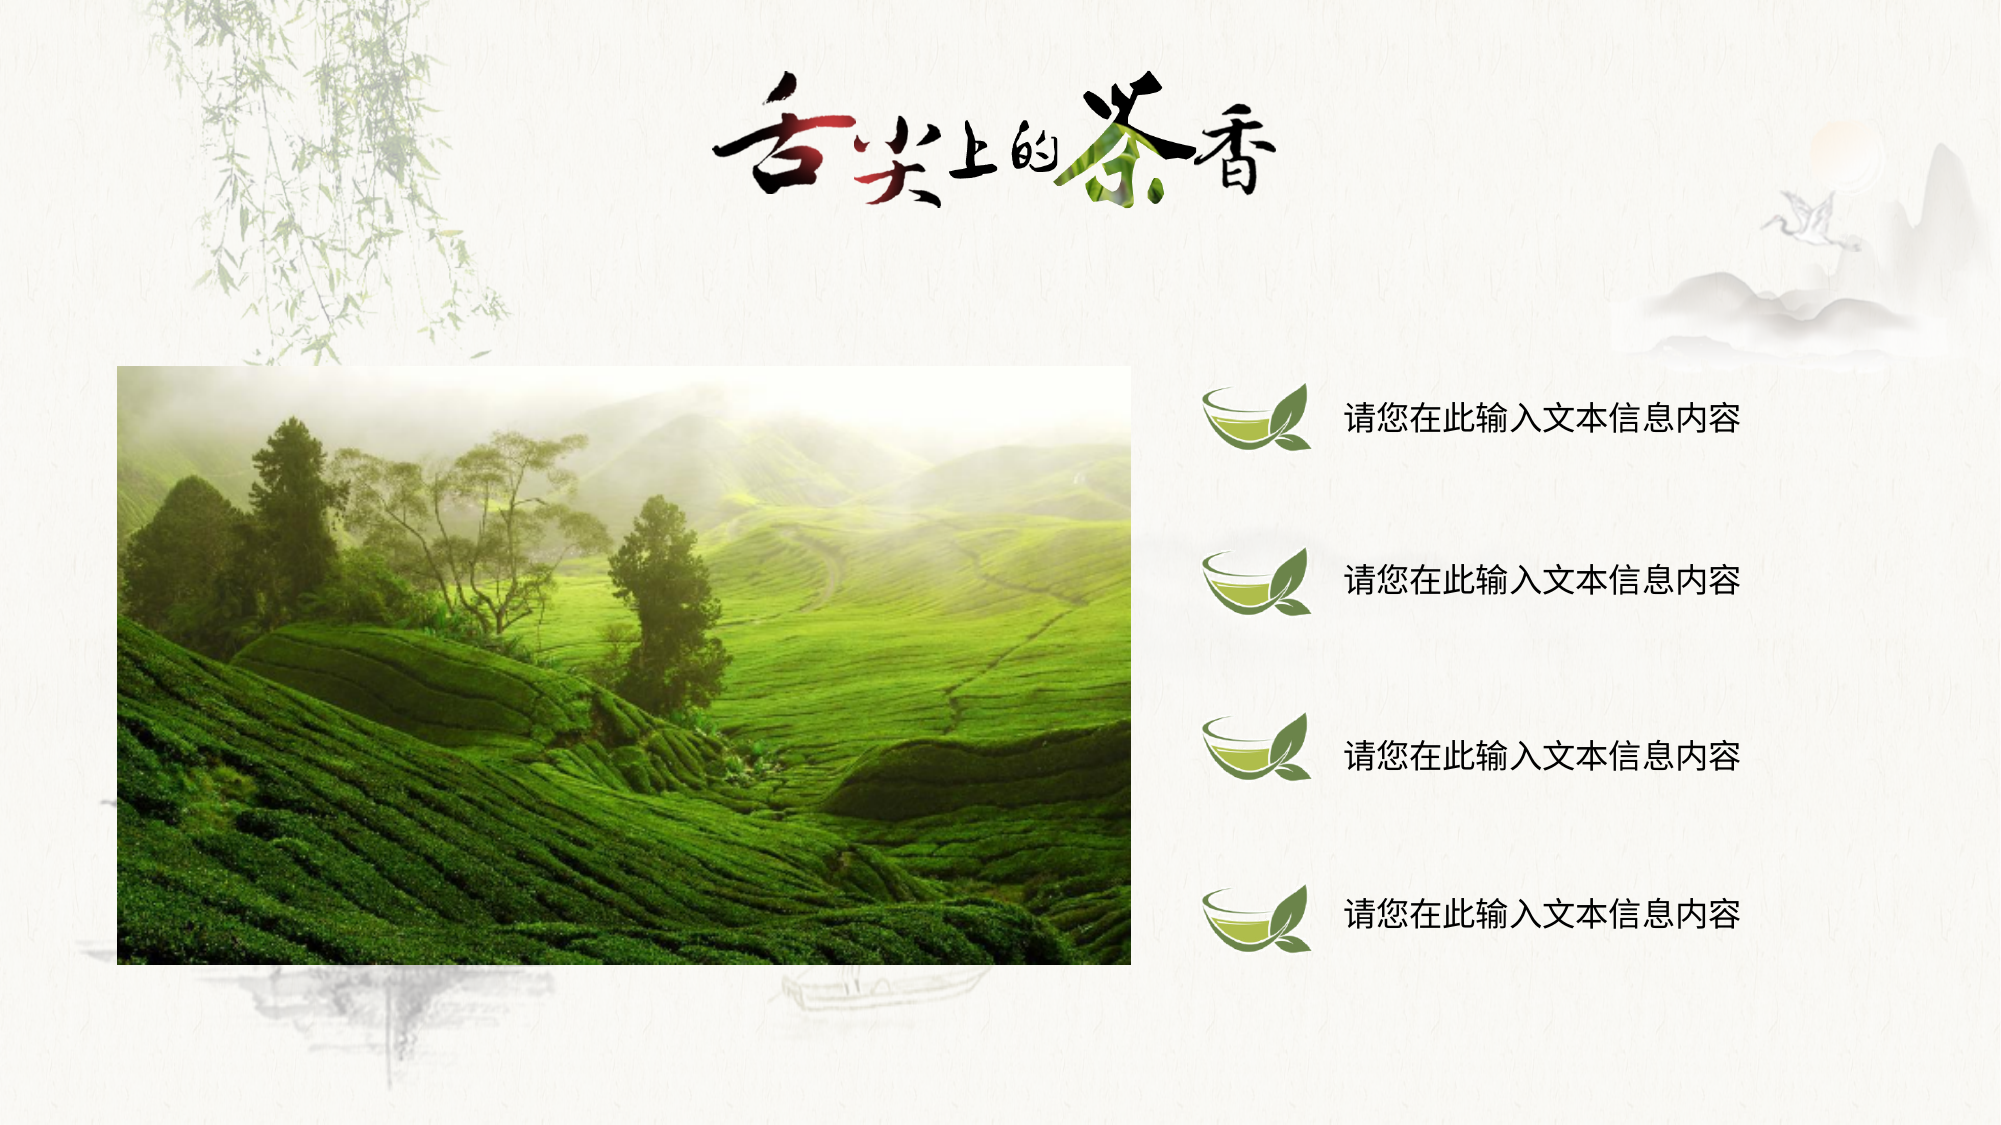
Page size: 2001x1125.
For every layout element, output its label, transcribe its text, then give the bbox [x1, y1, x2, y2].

picture [697, 11, 1303, 223]
text_box 请您在此输入文本信息内容 [1329, 885, 1768, 941]
text_box 请您在此输入文本信息内容 [1329, 728, 1768, 783]
picture [117, 366, 1131, 965]
picture [1182, 695, 1329, 793]
picture [1182, 530, 1329, 628]
picture [1182, 366, 1329, 464]
text_box 请您在此输入文本信息内容 [1329, 551, 1768, 606]
picture [1182, 867, 1329, 965]
text_box 请您在此输入文本信息内容 [1329, 389, 1768, 445]
